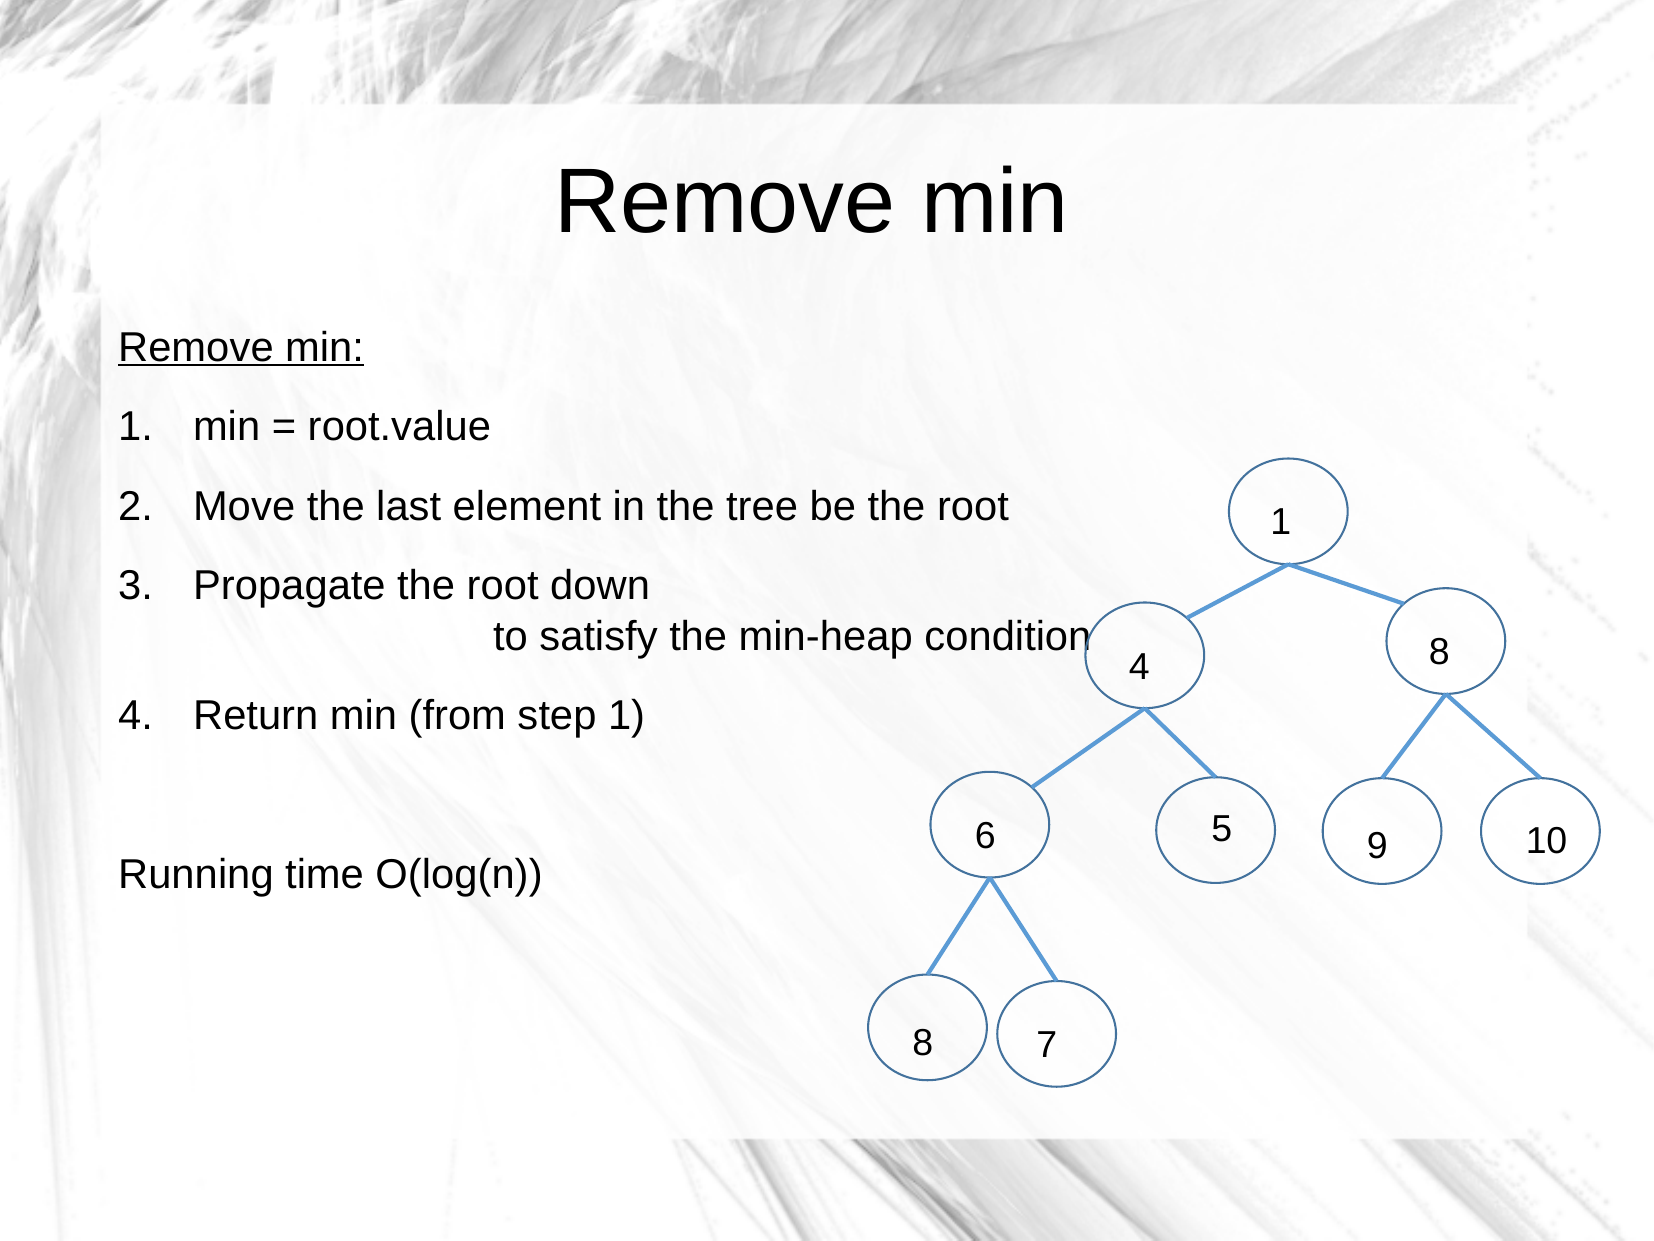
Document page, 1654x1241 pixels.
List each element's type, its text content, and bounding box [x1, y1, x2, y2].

text_box 5 [1196, 796, 1256, 856]
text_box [1186, 564, 1289, 619]
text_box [927, 877, 990, 975]
text_box [1227, 457, 1349, 564]
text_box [1144, 708, 1216, 778]
list Remove min: min = root.value Move the last element in the tree be the root Propagate the root down to satisfy the min-heap condition Return min (from step 1) Running time O(log(n)) [118, 319, 1571, 1102]
text_box [1321, 777, 1443, 885]
title Remove min [118, 112, 1506, 281]
text_box 8 [1413, 619, 1474, 680]
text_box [1446, 693, 1541, 779]
text_box [1480, 777, 1596, 885]
text_box 1 [1255, 489, 1315, 550]
text_box [929, 770, 1051, 877]
text_box [1385, 587, 1507, 693]
picture [0, 0, 1654, 1241]
text_box 6 [960, 803, 1020, 864]
text_box 4 [1114, 634, 1174, 695]
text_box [989, 877, 1057, 981]
text_box 9 [1352, 813, 1412, 874]
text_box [1031, 708, 1145, 788]
text_box [1155, 776, 1277, 884]
text_box 8 [897, 1010, 957, 1070]
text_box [1289, 564, 1404, 604]
text_box 7 [1021, 1012, 1105, 1073]
text_box [996, 980, 1118, 1088]
text_box [1084, 601, 1206, 708]
text_box [867, 973, 988, 1082]
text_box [1381, 693, 1446, 779]
text_box 10 [1510, 808, 1606, 868]
